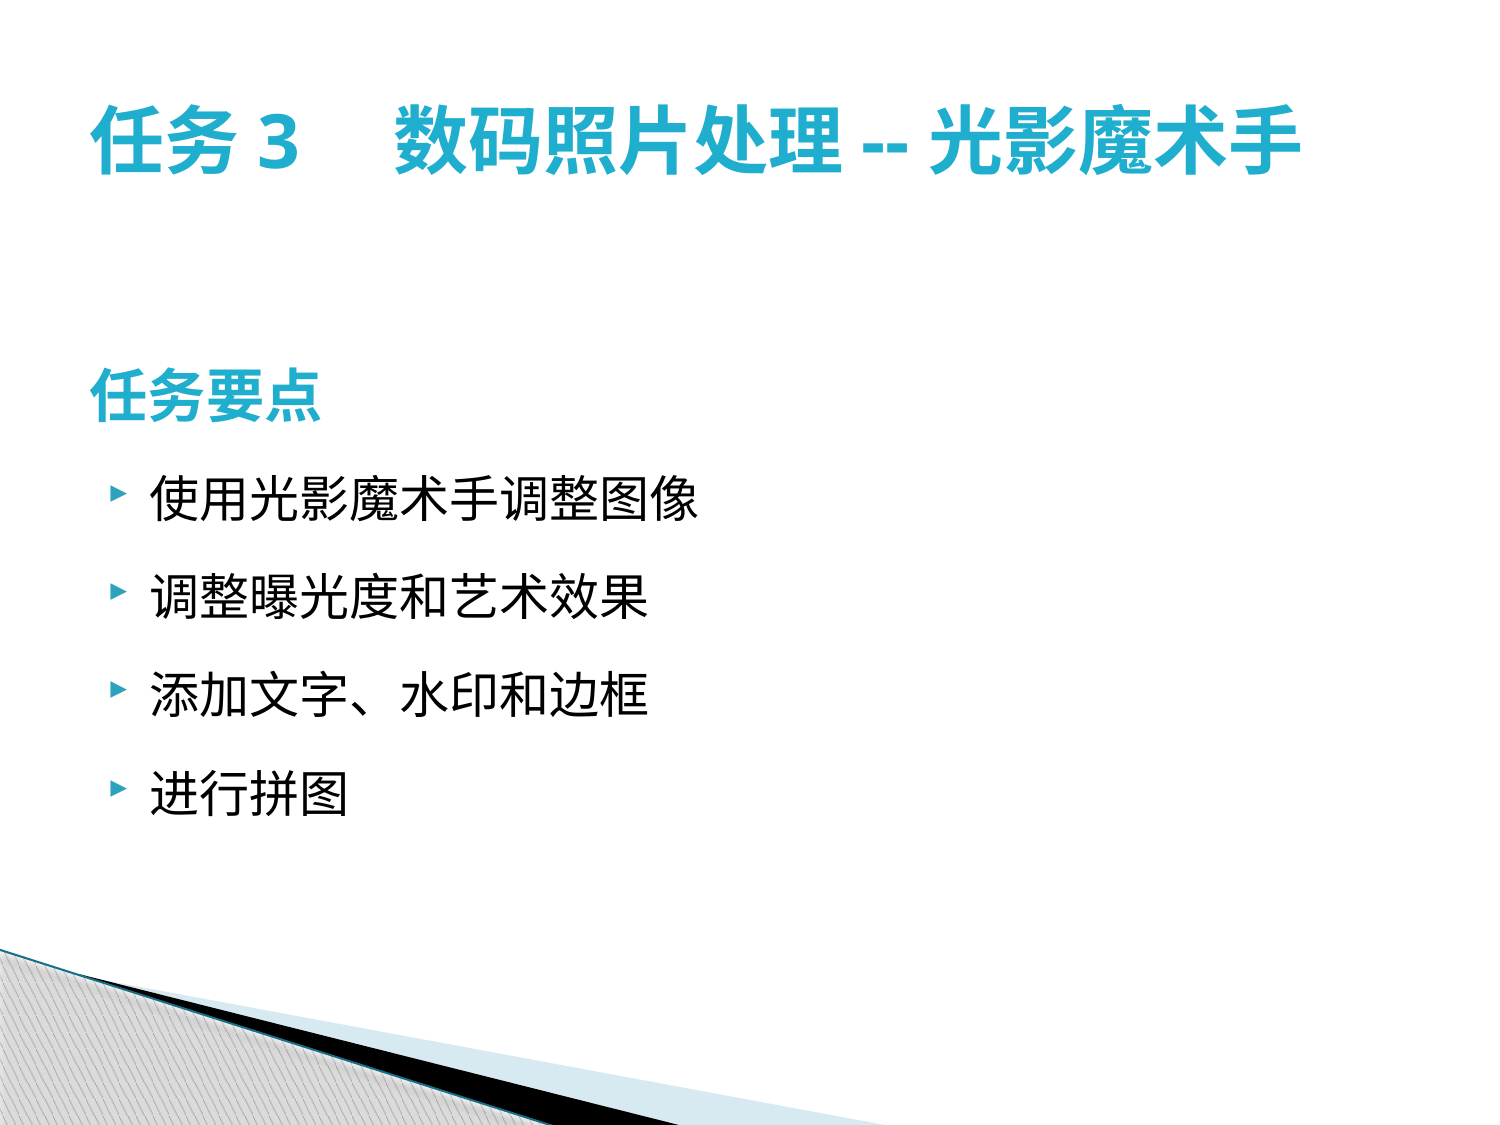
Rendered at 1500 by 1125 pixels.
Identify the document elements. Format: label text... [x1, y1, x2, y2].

list 任务要点 使用光影魔术手调整图像 调整曝光度和艺术效果 添加文字、水印和边框 进行拼图 [75, 309, 1425, 953]
title 任务3 数码照片处理--光影魔术手 [75, 45, 1425, 233]
